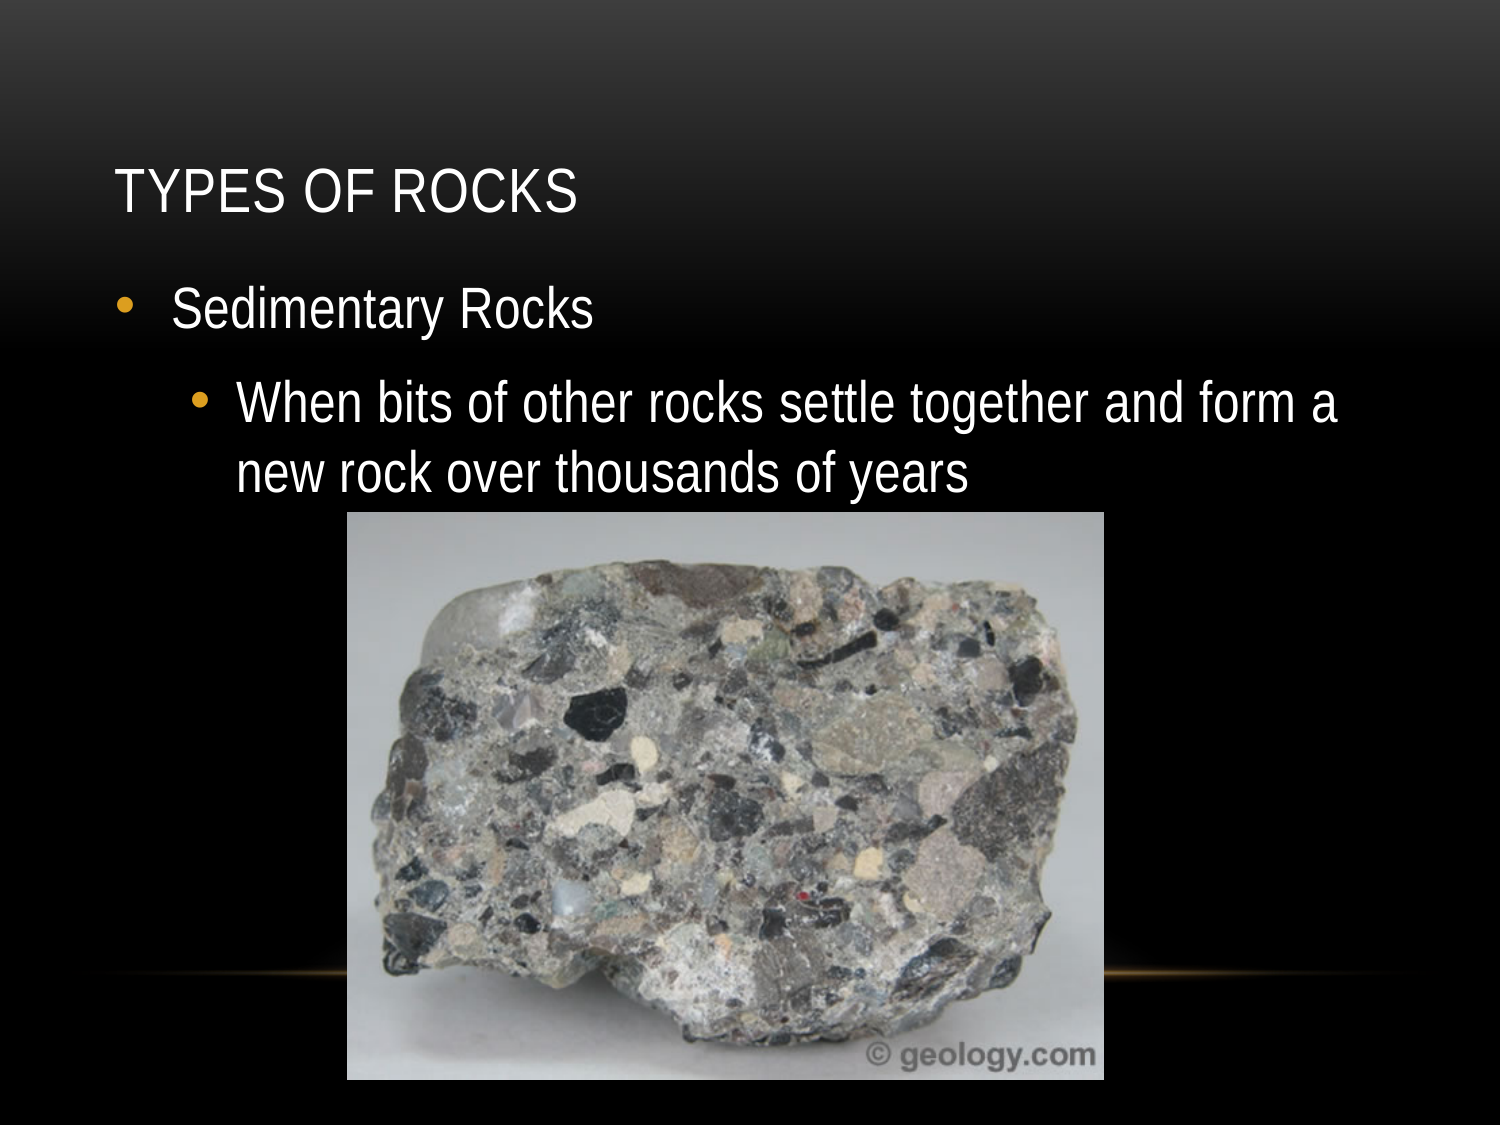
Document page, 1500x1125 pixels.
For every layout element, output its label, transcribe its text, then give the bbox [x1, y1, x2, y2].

list Sedimentary Rocks When bits of other rocks settle together and form a new rock over thousands of years [99, 262, 1400, 938]
picture [0, 0, 1500, 1125]
title Types of rocks [99, 45, 1400, 233]
